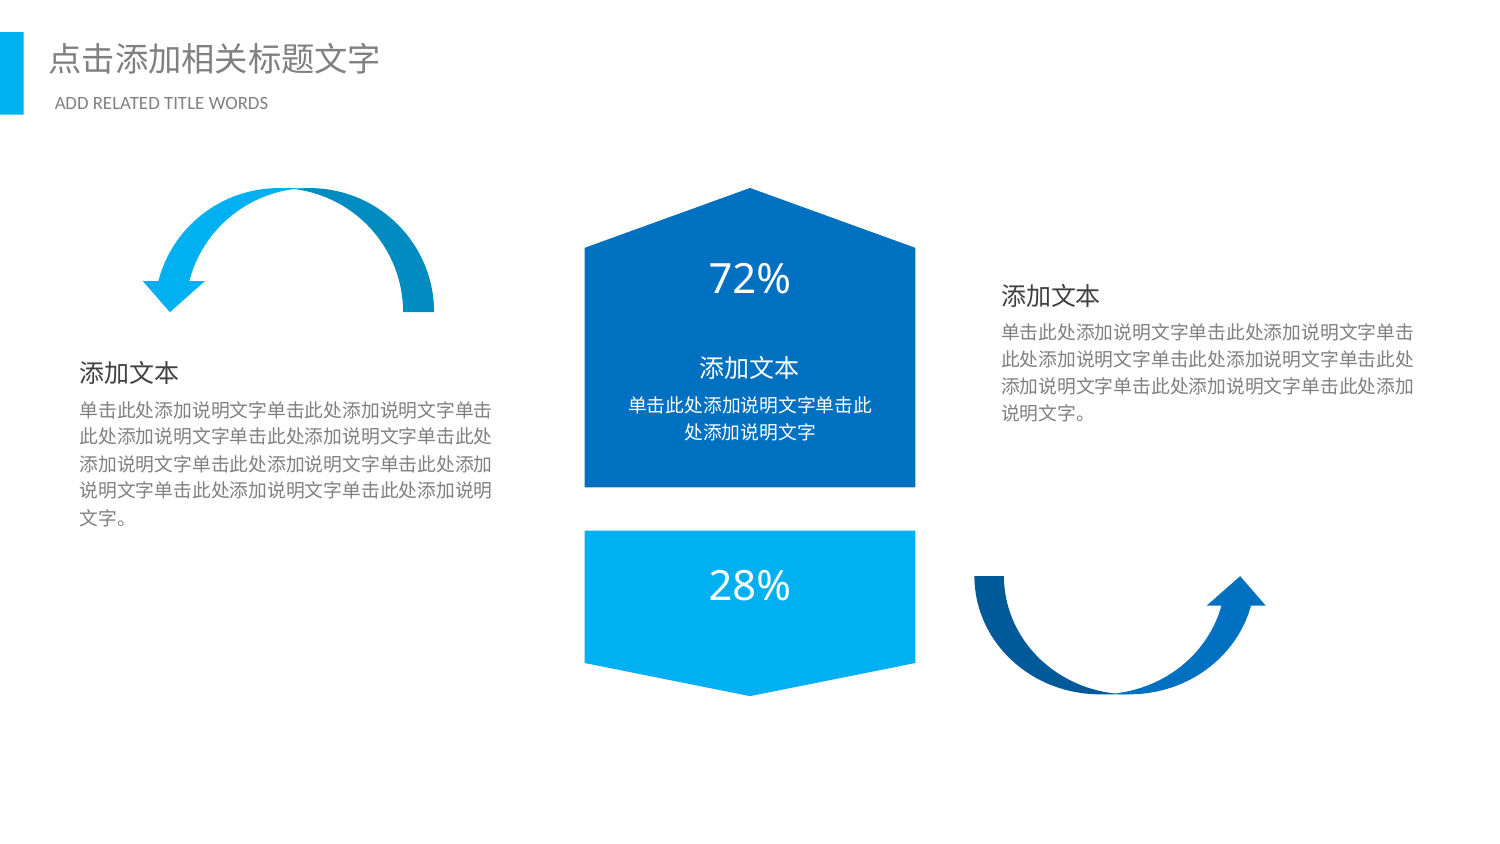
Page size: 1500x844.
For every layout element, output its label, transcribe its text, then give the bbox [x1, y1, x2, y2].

text_box [972, 574, 1268, 697]
text_box 添加文本 单击此处添加说明文字单击此处添加说明文字 [607, 345, 893, 458]
text_box [582, 186, 918, 490]
text_box 添加文本 单击此处添加说明文字单击此处添加说明文字单击此处添加说明文字单击此处添加说明文字单击此处添加说明文字单击此处添加说明文字单击此处添加说明文字。 [986, 266, 1436, 531]
text_box 72% [693, 244, 807, 309]
text_box [140, 185, 437, 315]
text_box [582, 528, 918, 699]
text_box 添加文本 单击此处添加说明文字单击此处添加说明文字单击此处添加说明文字单击此处添加说明文字单击此处添加说明文字单击此处添加说明文字单击此处添加说明文字单击此处添加说明文字单击此处添加说明文字。 [64, 344, 514, 636]
text_box 28% [693, 551, 807, 617]
